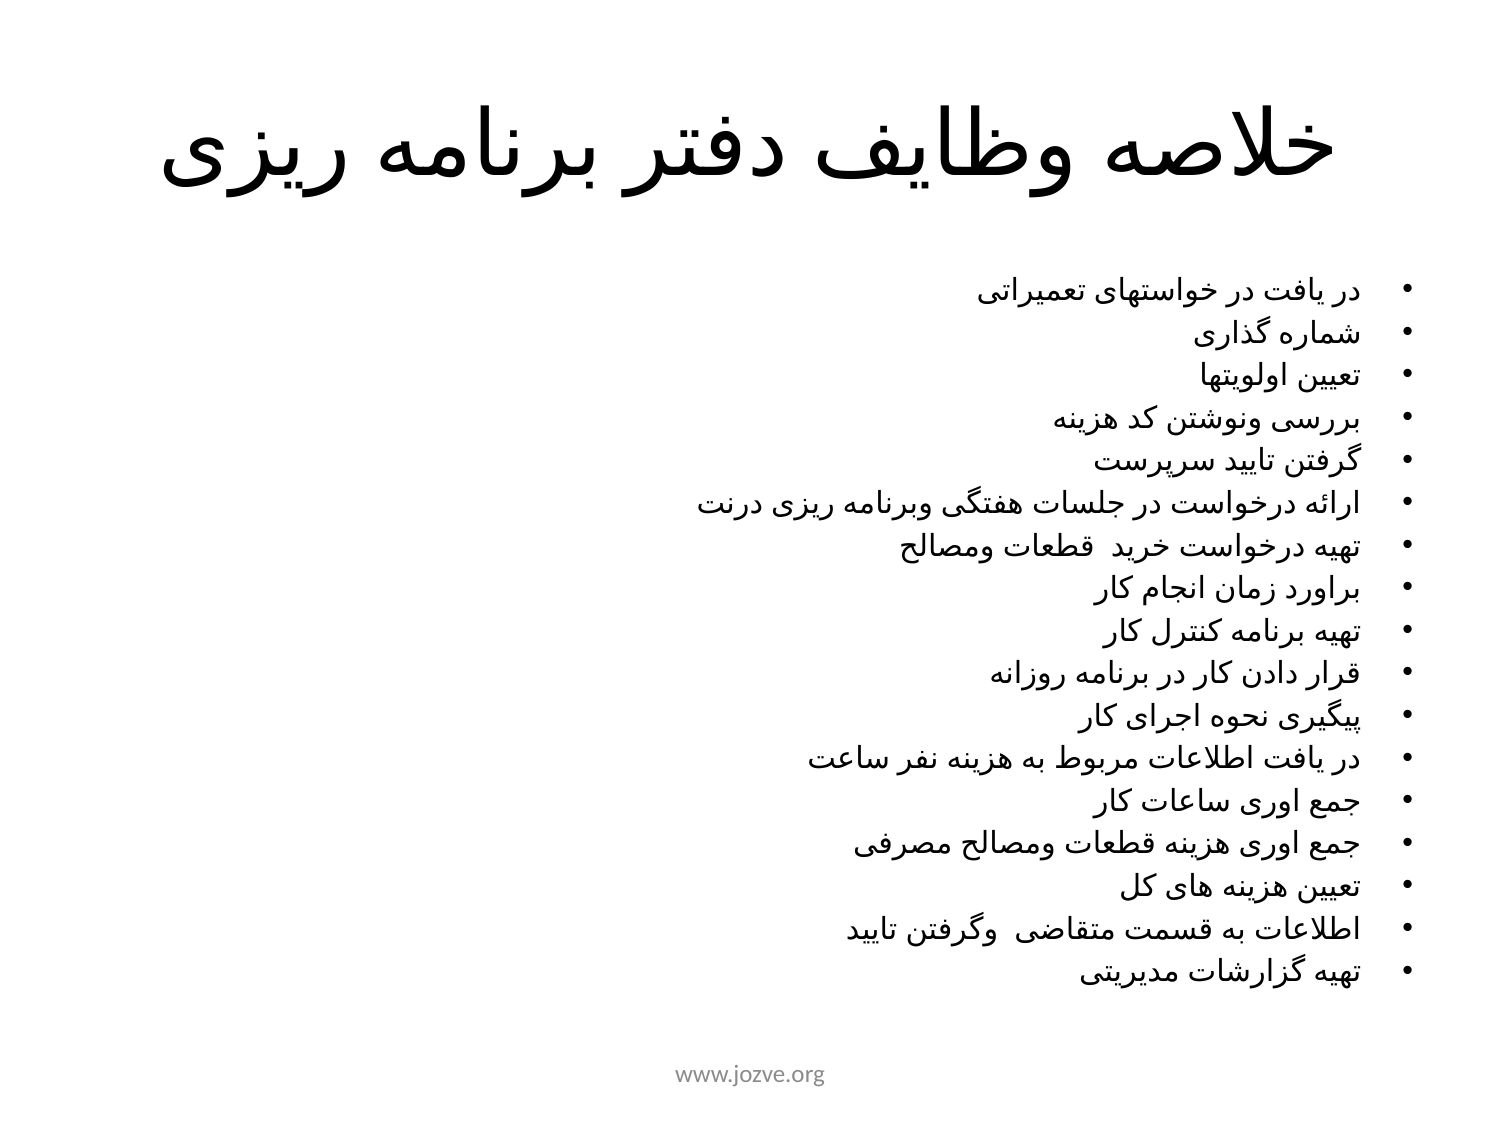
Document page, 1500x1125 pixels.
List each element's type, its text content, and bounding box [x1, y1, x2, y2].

list در یافت در خواستهای تعمیراتی شماره گذاری تعیین اولویتها بررسی ونوشتن کد هزینه گرفتن تایید سرپرست ارائه درخواست در جلسات هفتگی وبرنامه ریزی درنت تهیه درخواست خرید قطعات ومصالح براورد زمان انجام کار تهیه برنامه کنترل کار قرار دادن کار در برنامه روزانه پیگیری نحوه اجرای کار در یافت اطلاعات مربوط به هزینه نفر ساعت جمع اوری ساعات کار جمع اوری هزینه قطعات ومصالح مصرفی تعیین هزینه های کل اطلاعات به قسمت متقاضی وگرفتن تایید تهیه گزارشات مدیریتی [75, 262, 1425, 1005]
footer www.jozve.org [512, 1042, 988, 1103]
title خلاصه وظایف دفتر برنامه ریزی [75, 45, 1425, 233]
